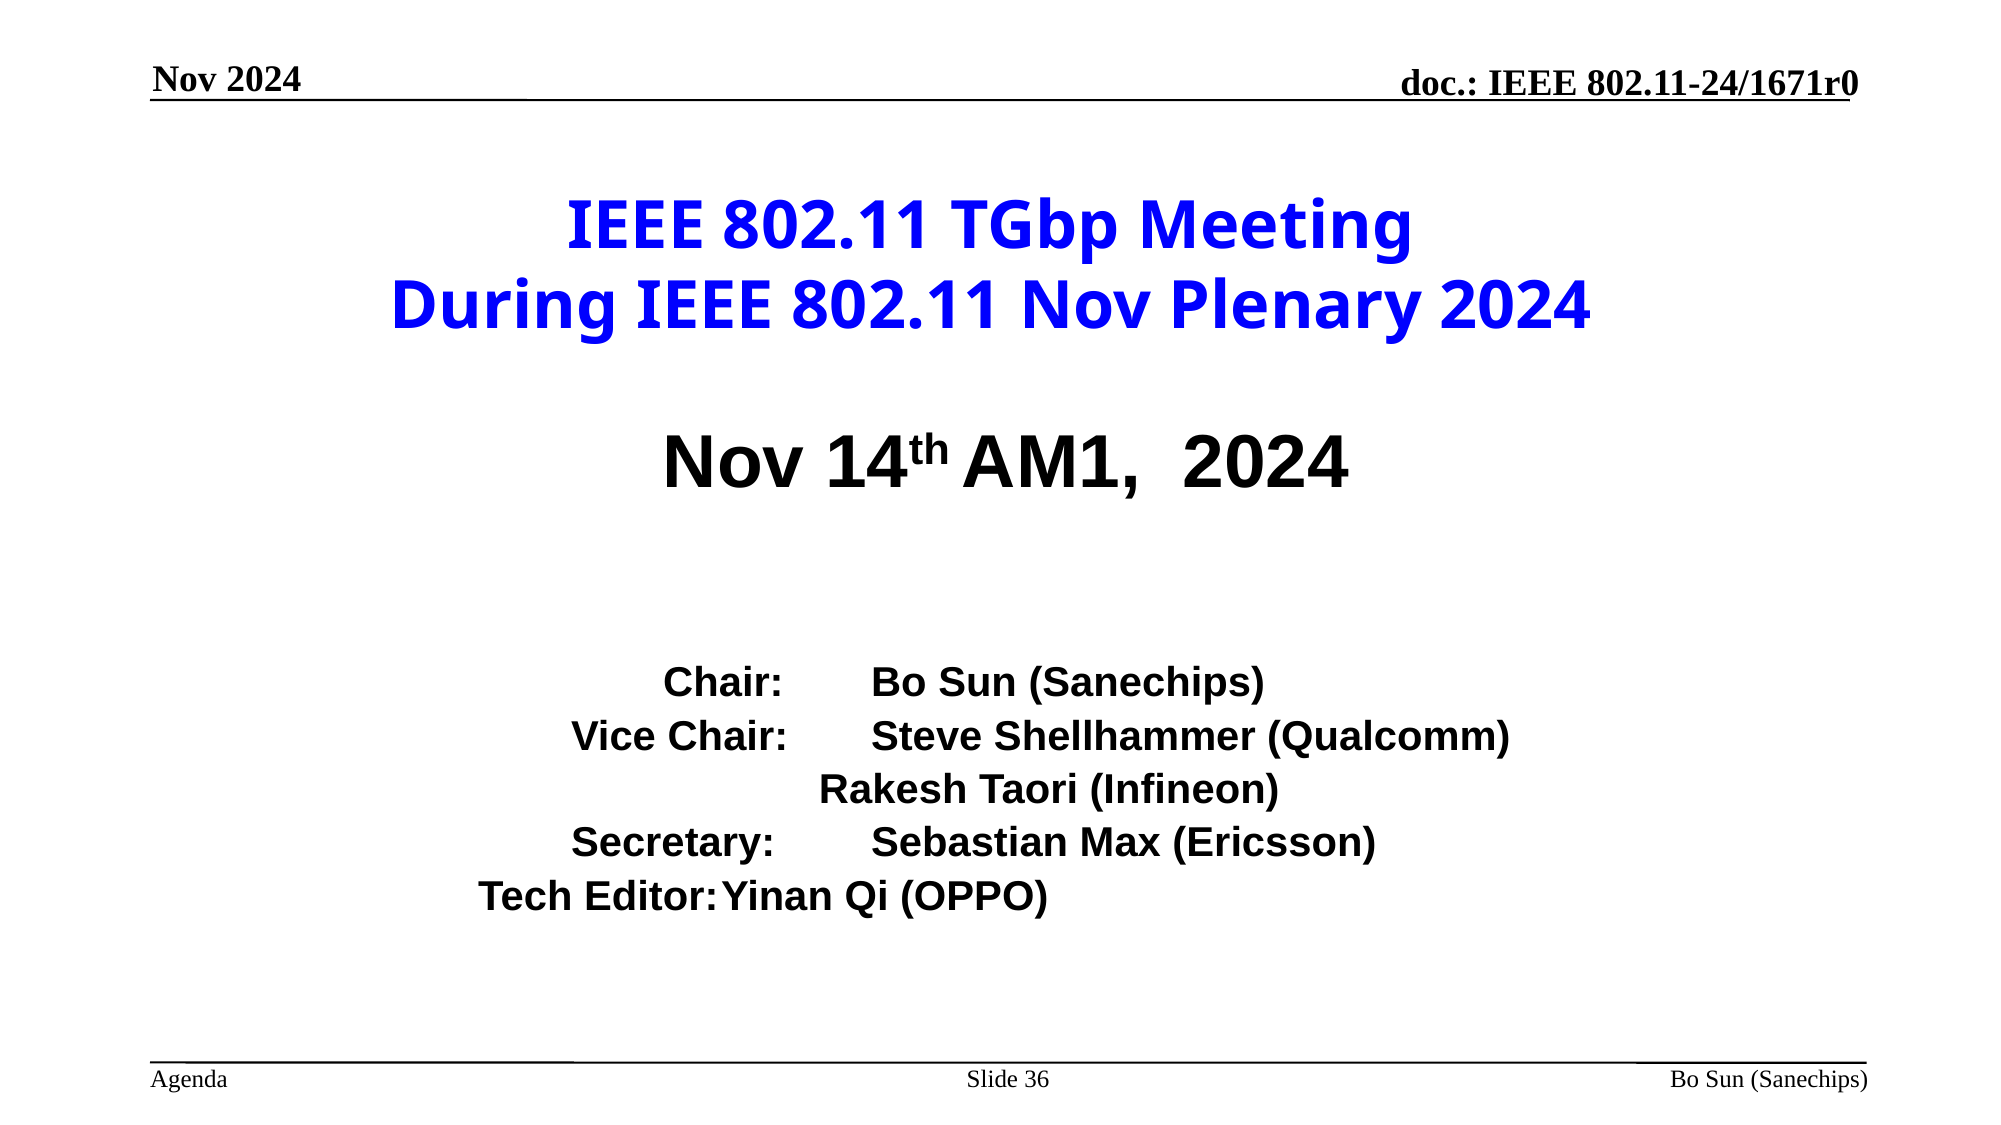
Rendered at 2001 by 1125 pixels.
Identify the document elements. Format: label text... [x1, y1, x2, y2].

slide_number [152, 54, 563, 100]
slide_number Slide [949, 1061, 1067, 1123]
footer Bo Sun (Sanechips) [1171, 1061, 1869, 1093]
text_box IEEE 802.11 TGbp Meeting During IEEE 802.11 Nov Plenary 2024 [288, 112, 1695, 349]
text_box Nov 14th AM1, 2024 Chair: Bo Sun (Sanechips) Vice Chair: Steve Shellhammer (Qualcomm) Rakesh Taori (Infineon) Secretary: Sebastian Max (Ericsson) Tech Editor: Yinan Qi (OPPO) [200, 349, 1813, 1027]
